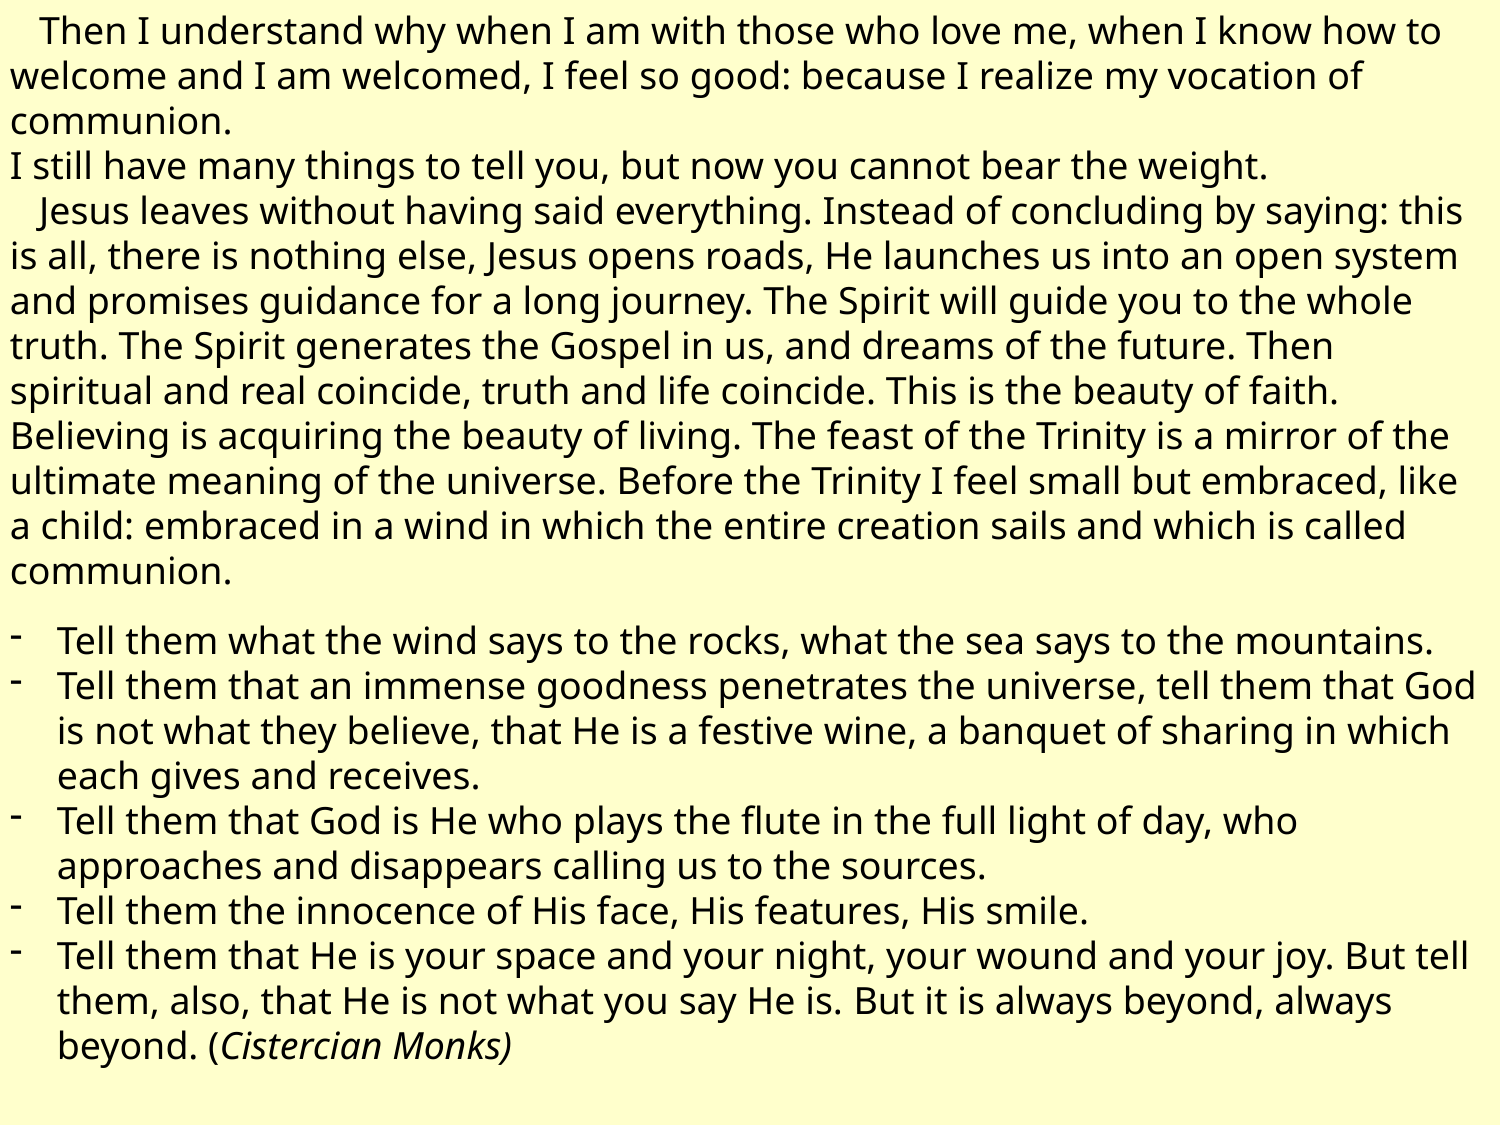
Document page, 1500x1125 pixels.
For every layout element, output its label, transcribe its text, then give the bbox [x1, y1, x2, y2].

text_box Then I understand why when I am with those who love me, when I know how to welcome and I am welcomed, I feel so good: because I realize my vocation of communion. I still have many things to tell you, but now you cannot bear the weight. Jesus leaves without having said everything. Instead of concluding by saying: this is all, there is nothing else, Jesus opens roads, He launches us into an open system and promises guidance for a long journey. The Spirit will guide you to the whole truth. The Spirit generates the Gospel in us, and dreams of the future. Then spiritual and real coincide, truth and life coincide. This is the beauty of faith. Believing is acquiring the beauty of living. The feast of the Trinity is a mirror of the ultimate meaning of the universe. Before the Trinity I feel small but embraced, like a child: embraced in a wind in which the entire creation sails and which is called communion. Tell them what the wind says to the rocks, what the sea says to the mountains. Tell them that an immense goodness penetrates the universe, tell them that God is not what they believe, that He is a festive wine, a banquet of sharing in which each gives and receives. Tell them that God is He who plays the flute in the full light of day, who approaches and disappears calling us to the sources. Tell them the innocence of His face, His features, His smile. Tell them that He is your space and your night, your wound and your joy. But tell them, also, that He is not what you say He is. But it is always beyond, always beyond. (Cistercian Monks) [0, 0, 1496, 1125]
